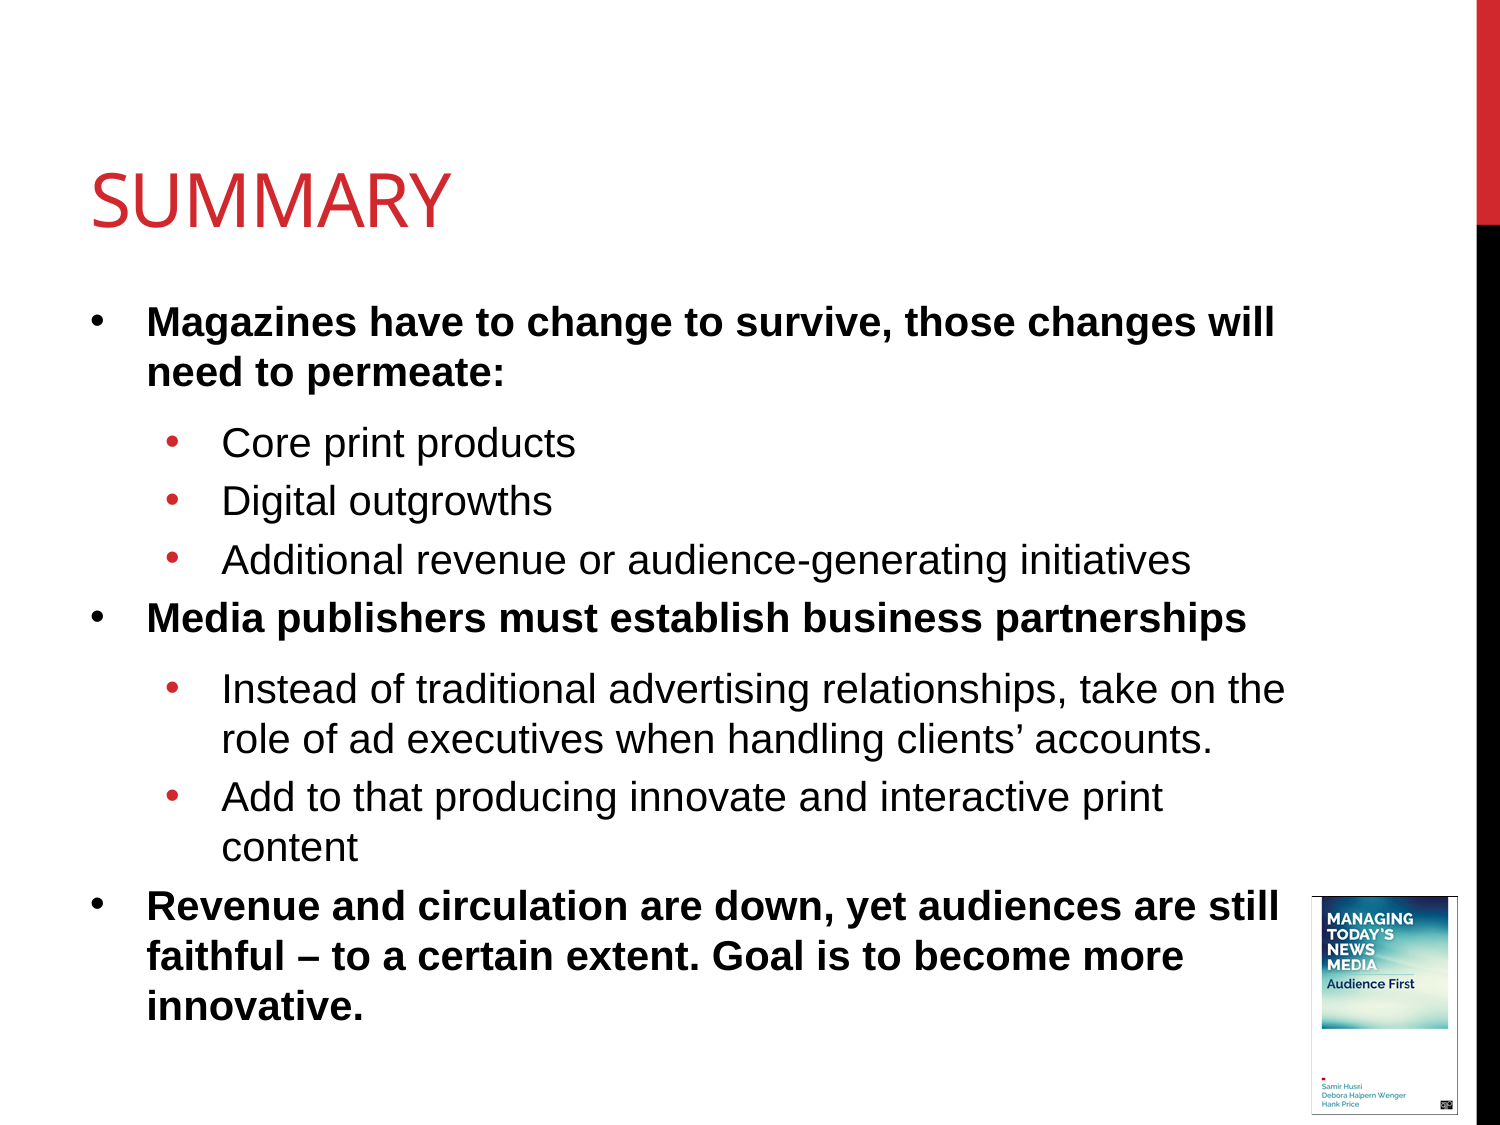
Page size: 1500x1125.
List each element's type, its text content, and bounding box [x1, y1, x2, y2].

title Summary [75, 25, 1025, 250]
picture [1311, 896, 1458, 1115]
list Magazines have to change to survive, those changes will need to permeate: Core print products Digital outgrowths Additional revenue or audience-generating initiatives Media publishers must establish business partnerships Instead of traditional advertising relationships, take on the role of ad executives when handling clients’ accounts. Add to that producing innovate and interactive print content Revenue and circulation are down, yet audiences are still faithful – to a certain extent. Goal is to become more innovative. [75, 287, 1325, 1005]
